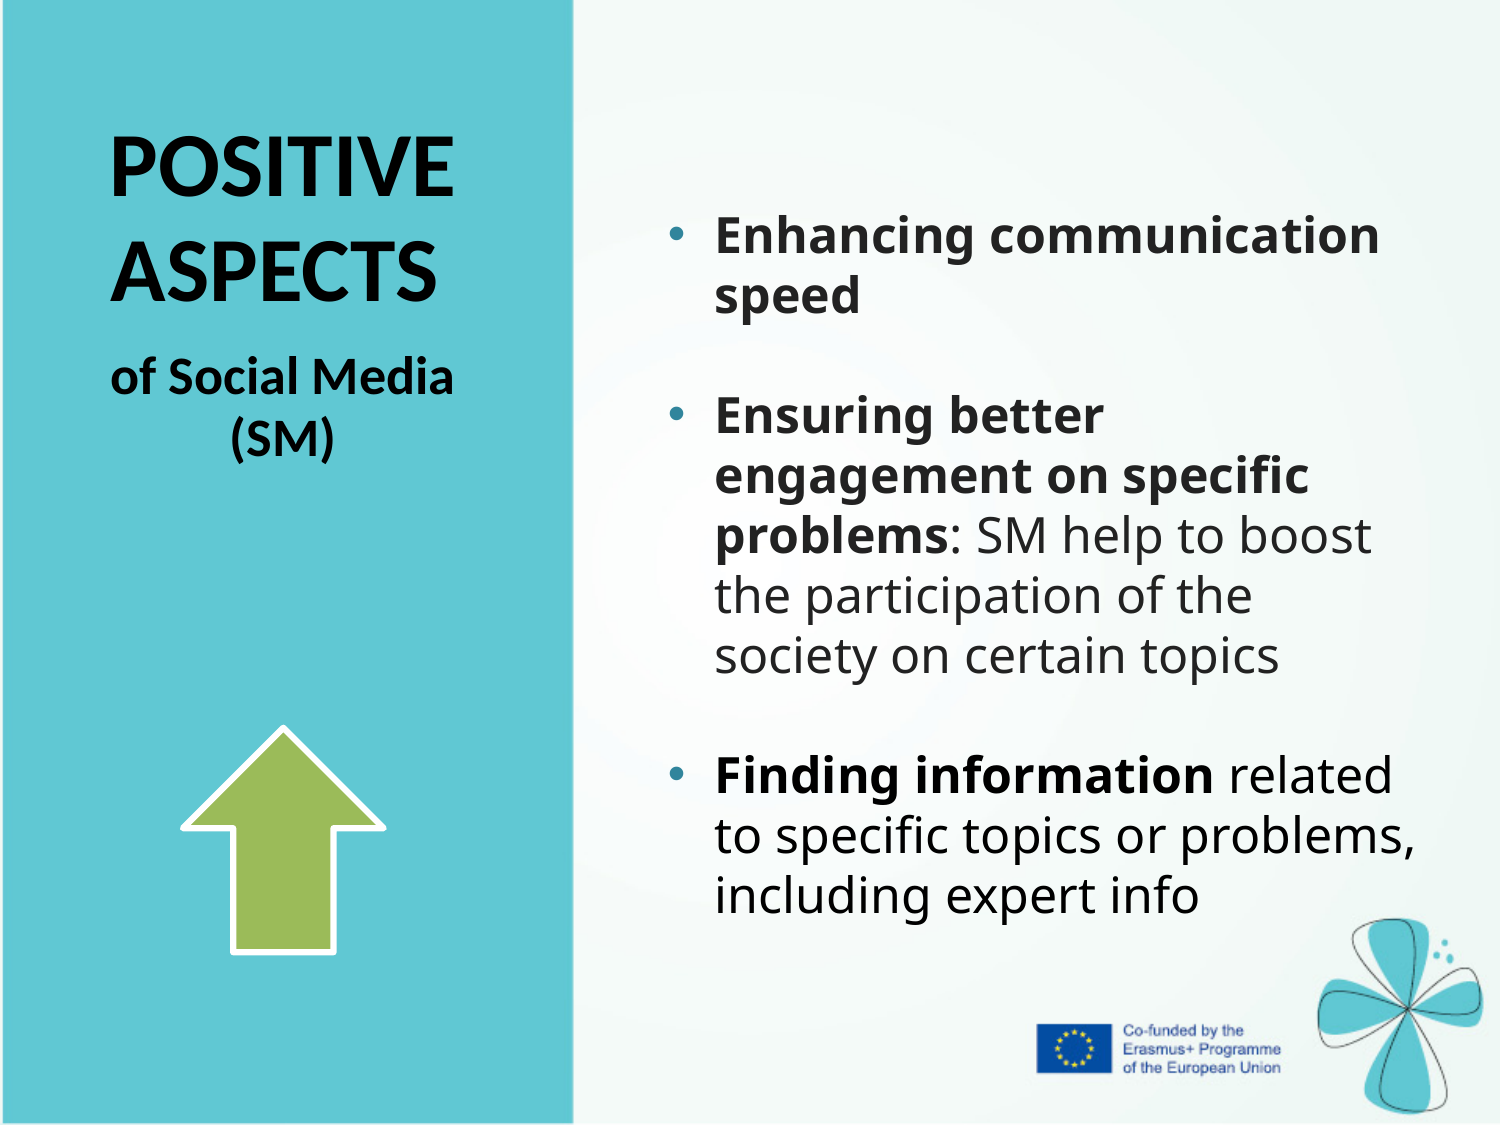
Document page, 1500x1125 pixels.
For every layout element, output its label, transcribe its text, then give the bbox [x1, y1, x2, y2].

table_header positive aspects of Social Media (SM) [52, 114, 515, 470]
picture [0, 0, 1500, 1125]
text_box [181, 725, 386, 955]
text_box Enhancing communication speed Ensuring better engagement on specific problems: SM help to boost the participation of the society on certain topics Finding information related to specific topics or problems, including expert info [653, 196, 1436, 931]
